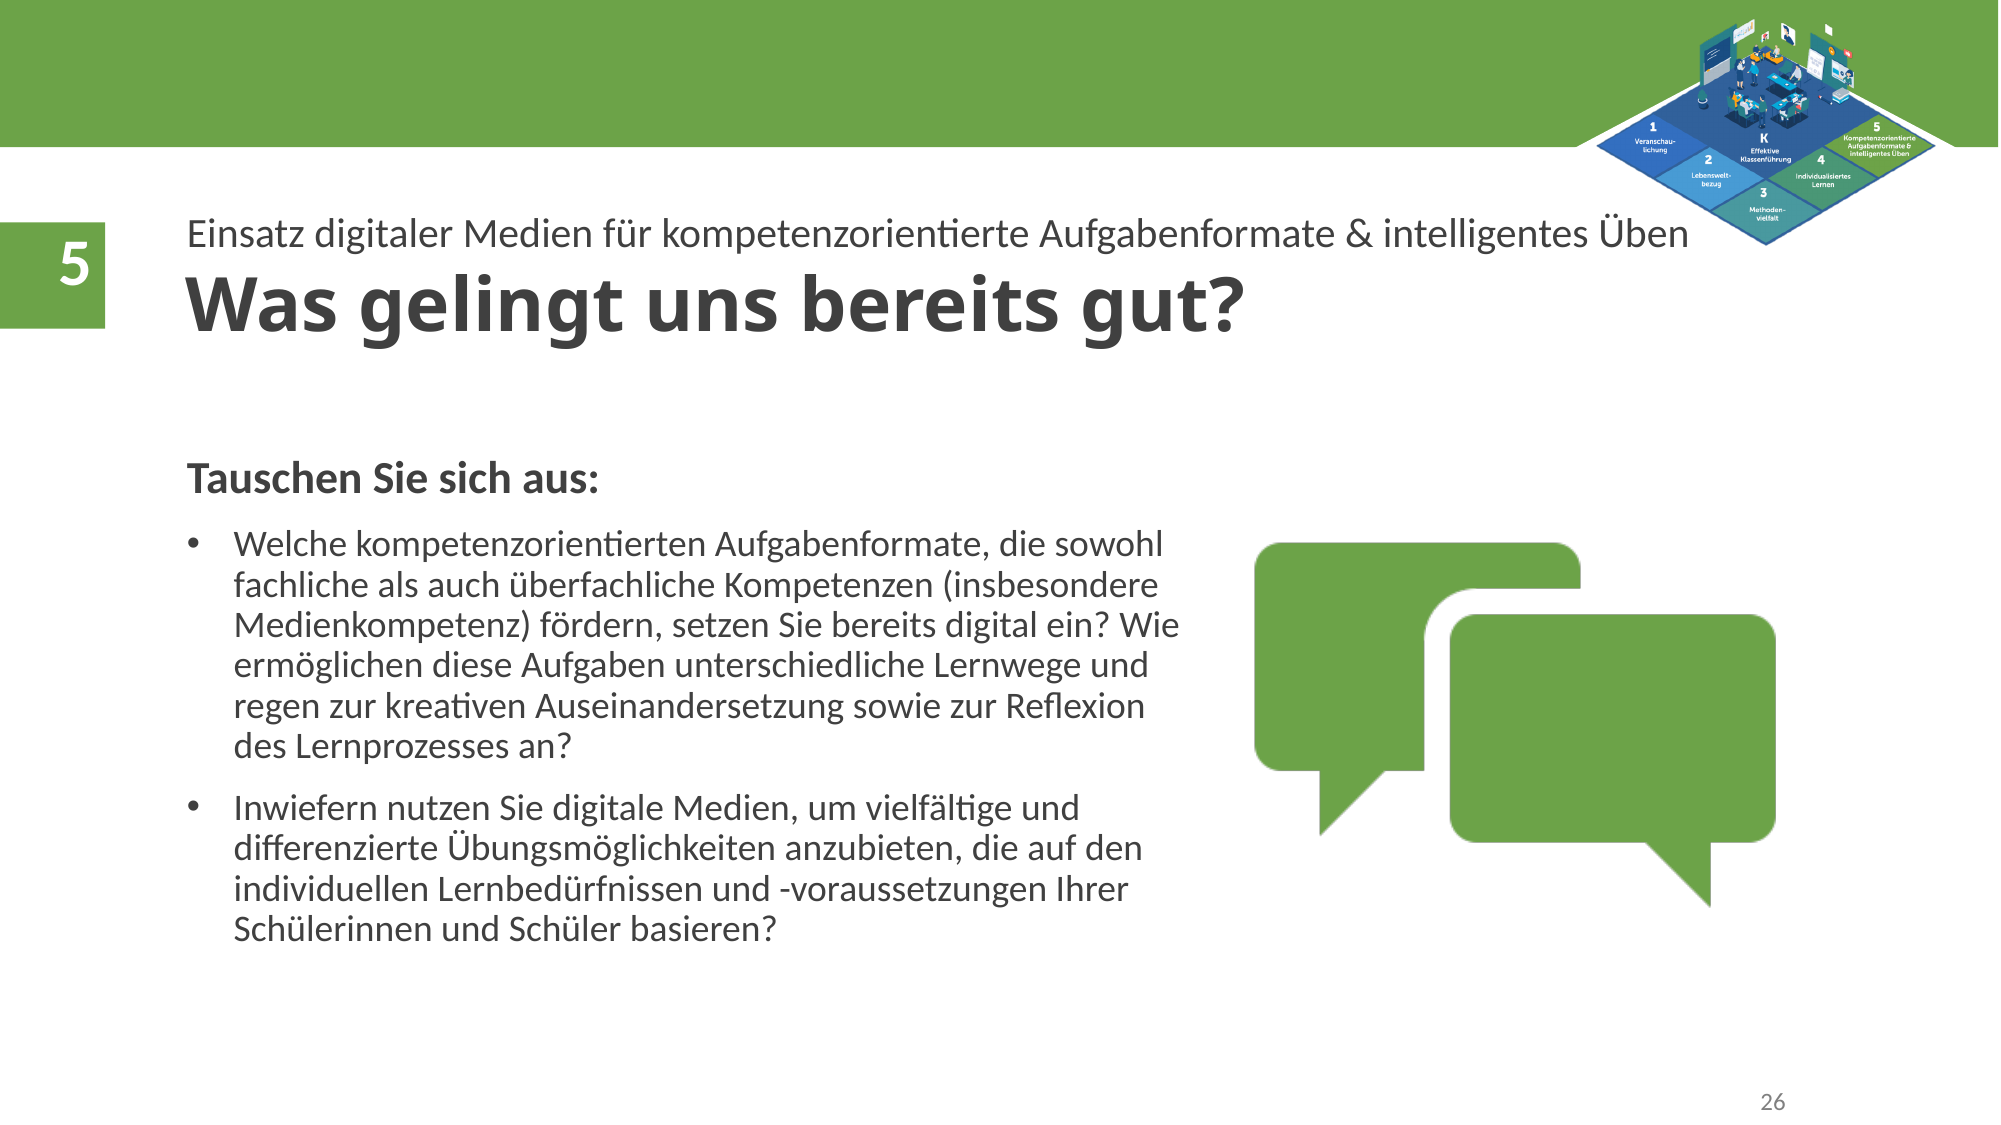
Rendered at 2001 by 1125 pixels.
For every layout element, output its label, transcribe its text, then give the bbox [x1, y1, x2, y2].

slide_number 26 [1350, 1075, 1801, 1125]
list Was gelingt uns bereits gut? [170, 272, 1901, 356]
list Tauschen Sie sich aus: Welche kompetenzorientierten Aufgabenformate, die sowohl fachliche als auch überfachliche Kompetenzen (insbesondere Medienkompetenz) fördern, setzen Sie bereits digital ein? Wie ermöglichen diese Aufgaben unterschiedliche Lernwege und regen zur kreativen Auseinandersetzung sowie zur Reflexion des Lernprozesses an? Inwiefern nutzen Sie digitale Medien, um vielfältige und differenzierte Übungsmöglichkeiten anzubieten, die auf den individuellen Lernbedürfnissen und -voraussetzungen Ihrer Schülerinnen und Schüler basieren? [171, 446, 1203, 1038]
picture [1203, 413, 1829, 1038]
picture [1589, 12, 1942, 249]
list Einsatz digitaler Medien für kompetenzorientierte Aufgabenformate & intelligentes Üben [171, 180, 1768, 264]
